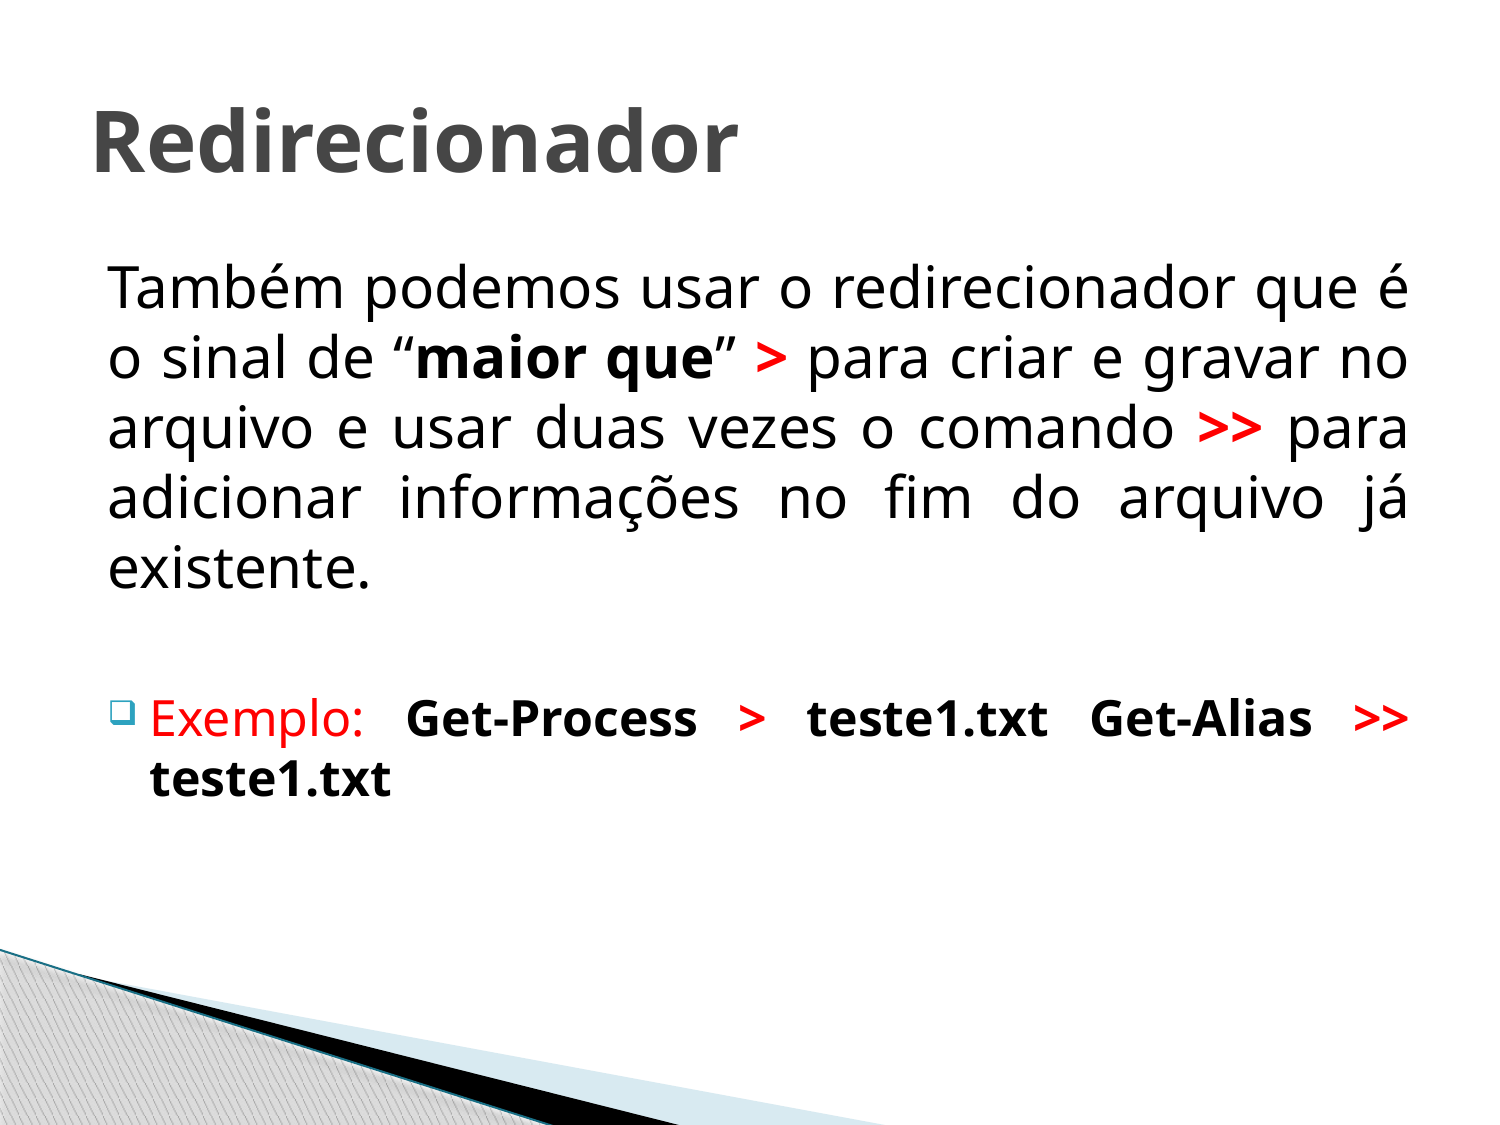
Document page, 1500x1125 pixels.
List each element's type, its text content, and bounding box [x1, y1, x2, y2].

title Redirecionador [75, 45, 1425, 233]
list Também podemos usar o redirecionador que é o sinal de “maior que” > para criar e gravar no arquivo e usar duas vezes o comando >> para adicionar informações no fim do arquivo já existente. Exemplo: Get-Process > teste1.txt Get-Alias >> teste1.txt [75, 243, 1425, 986]
